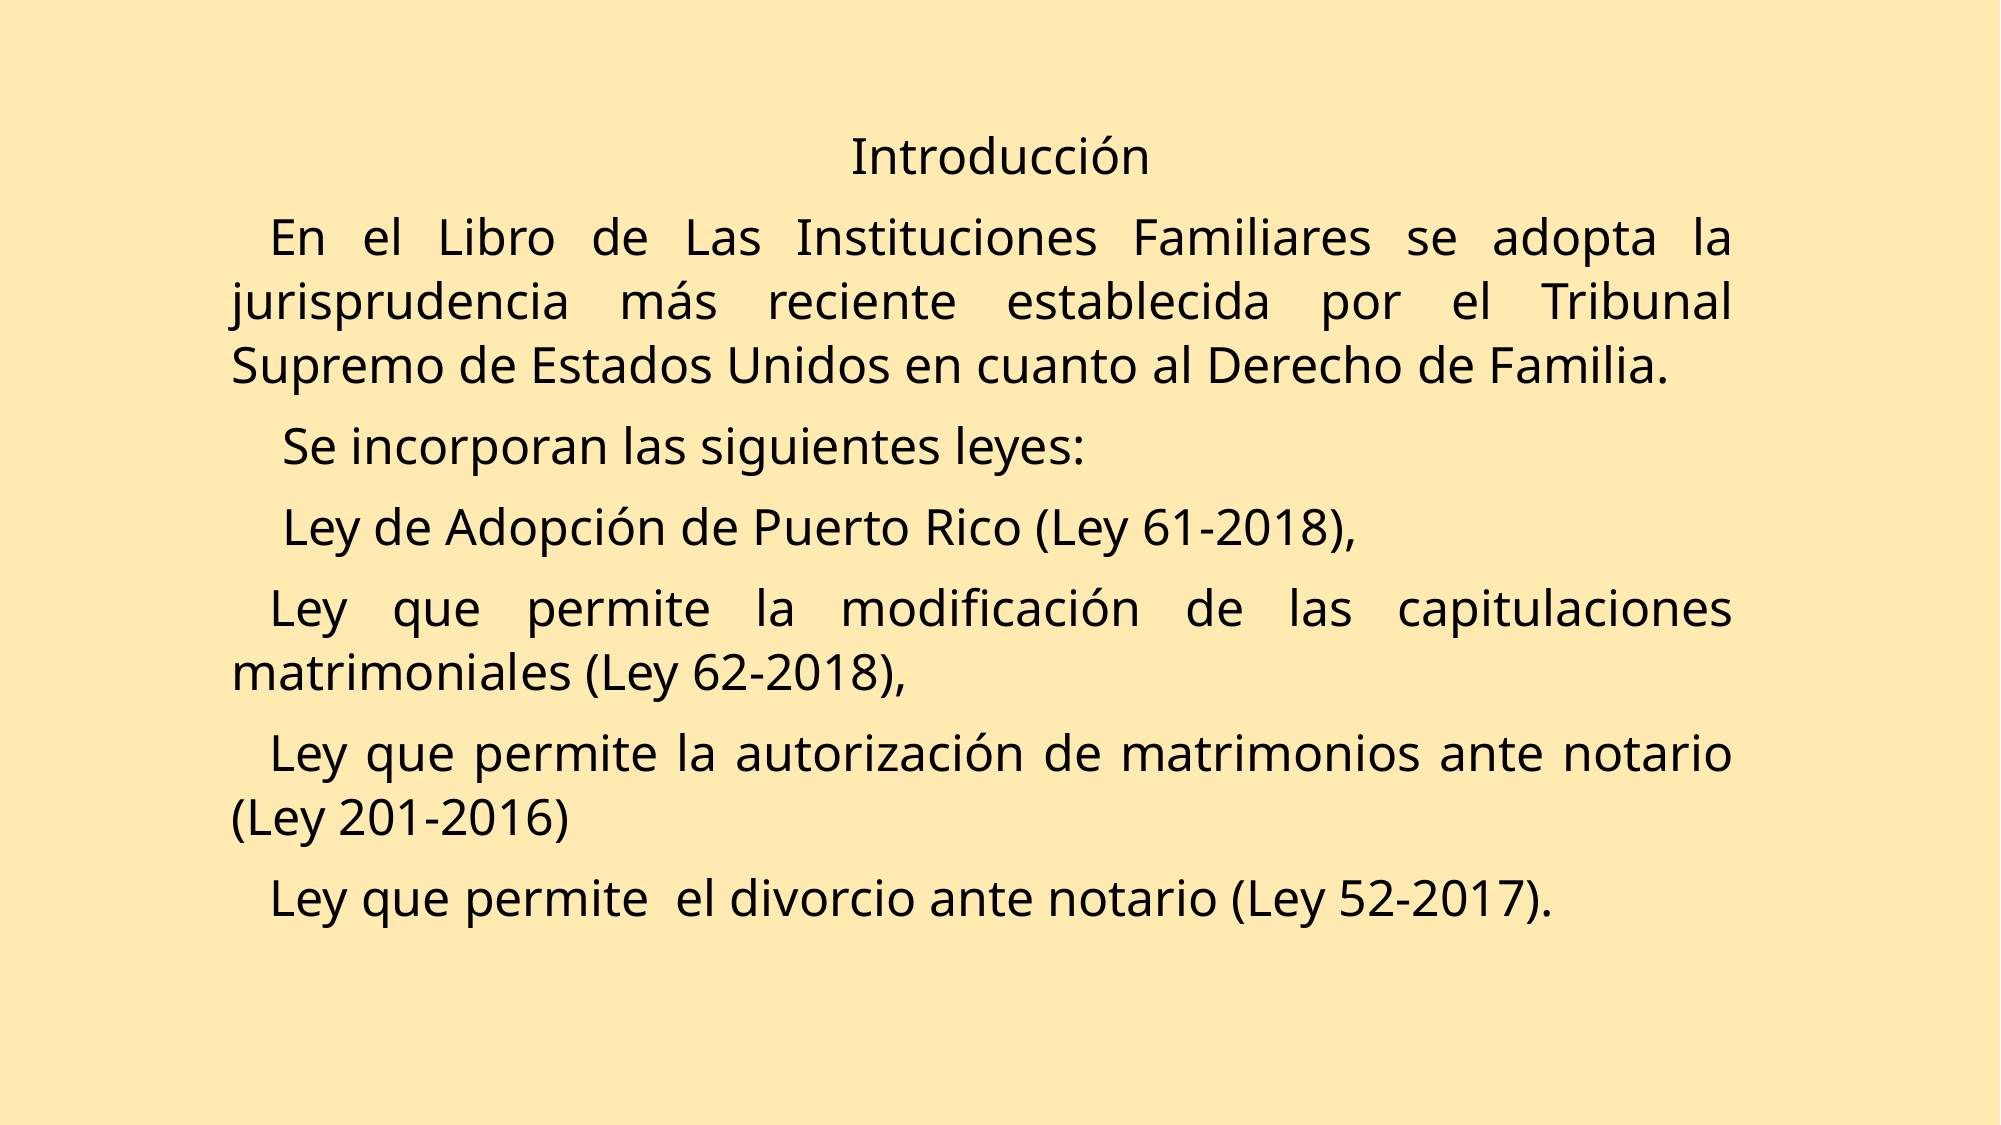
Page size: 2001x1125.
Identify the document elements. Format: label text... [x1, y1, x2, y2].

text_box Introducción En el Libro de Las Instituciones Familiares se adopta la jurisprudencia más reciente establecida por el Tribunal Supremo de Estados Unidos en cuanto al Derecho de Familia. Se incorporan las siguientes leyes: Ley de Adopción de Puerto Rico (Ley 61-2018), Ley que permite la modificación de las capitulaciones matrimoniales (Ley 62-2018), Ley que permite la autorización de matrimonios ante notario (Ley 201-2016) Ley que permite el divorcio ante notario (Ley 52-2017). [216, 113, 1750, 1015]
